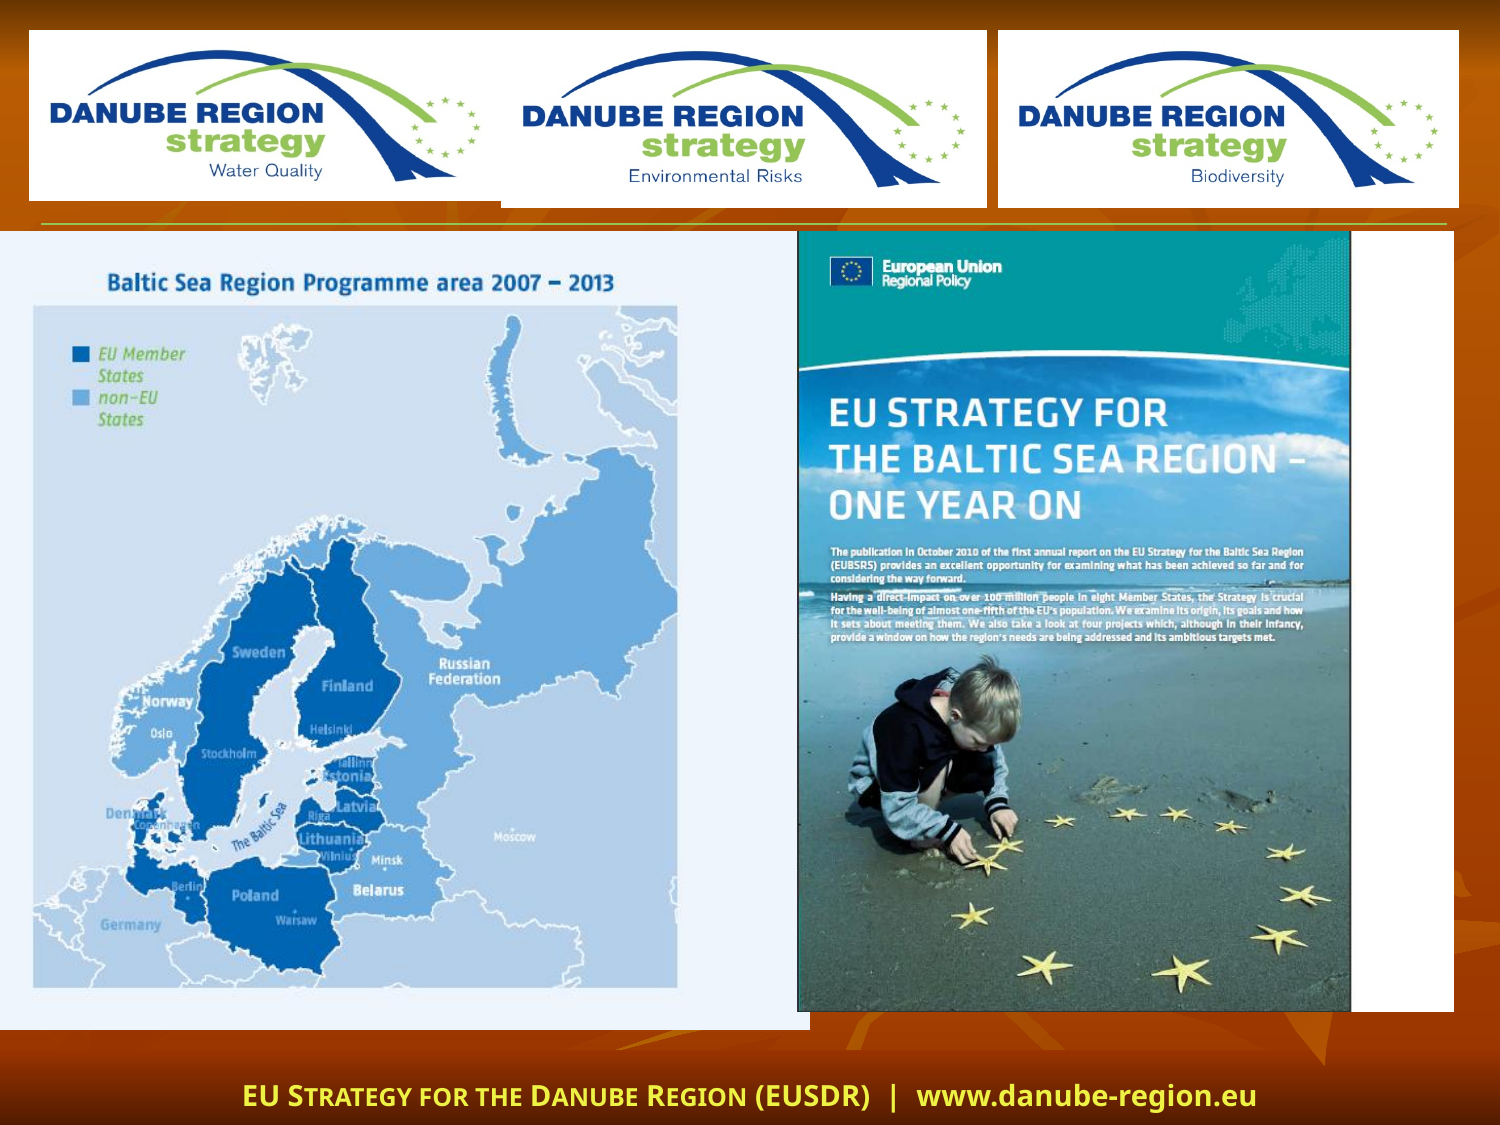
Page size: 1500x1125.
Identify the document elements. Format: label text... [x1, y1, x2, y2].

picture [997, 30, 1460, 209]
text_box EU STRATEGY FOR THE DANUBE REGION (EUSDR) | www.danube-region.eu [0, 1070, 1500, 1120]
picture [29, 30, 987, 209]
picture [0, 231, 1454, 1030]
